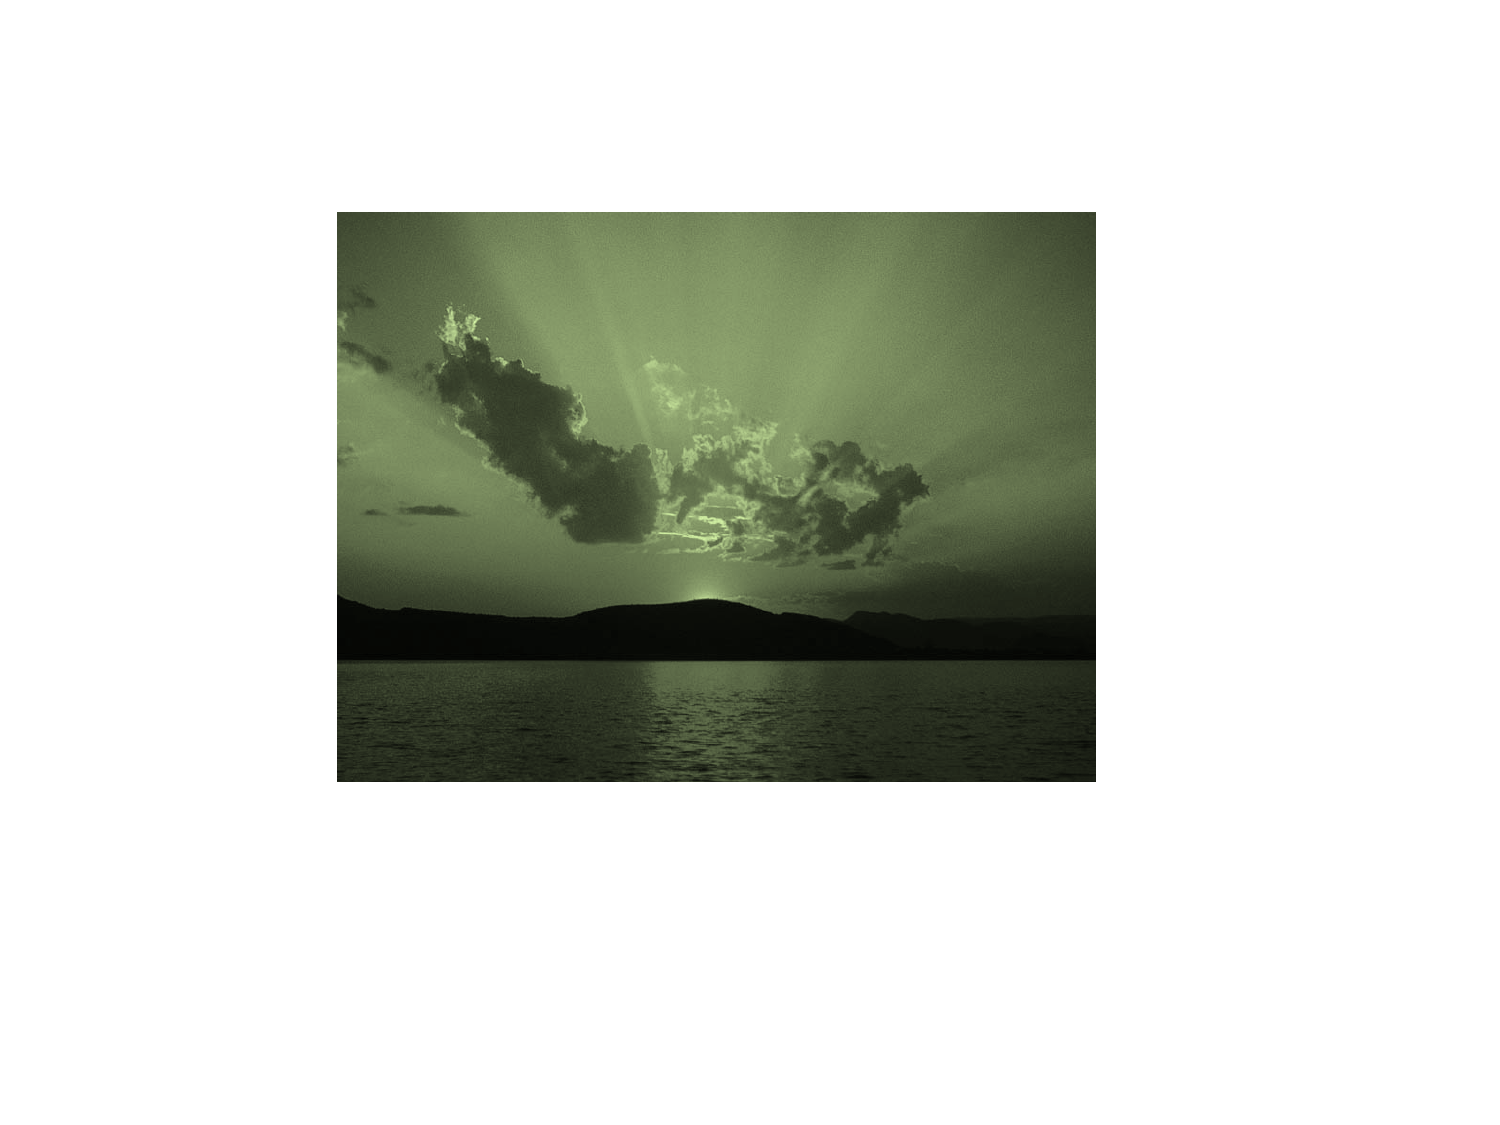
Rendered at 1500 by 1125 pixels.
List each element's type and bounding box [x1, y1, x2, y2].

picture [337, 212, 1097, 782]
